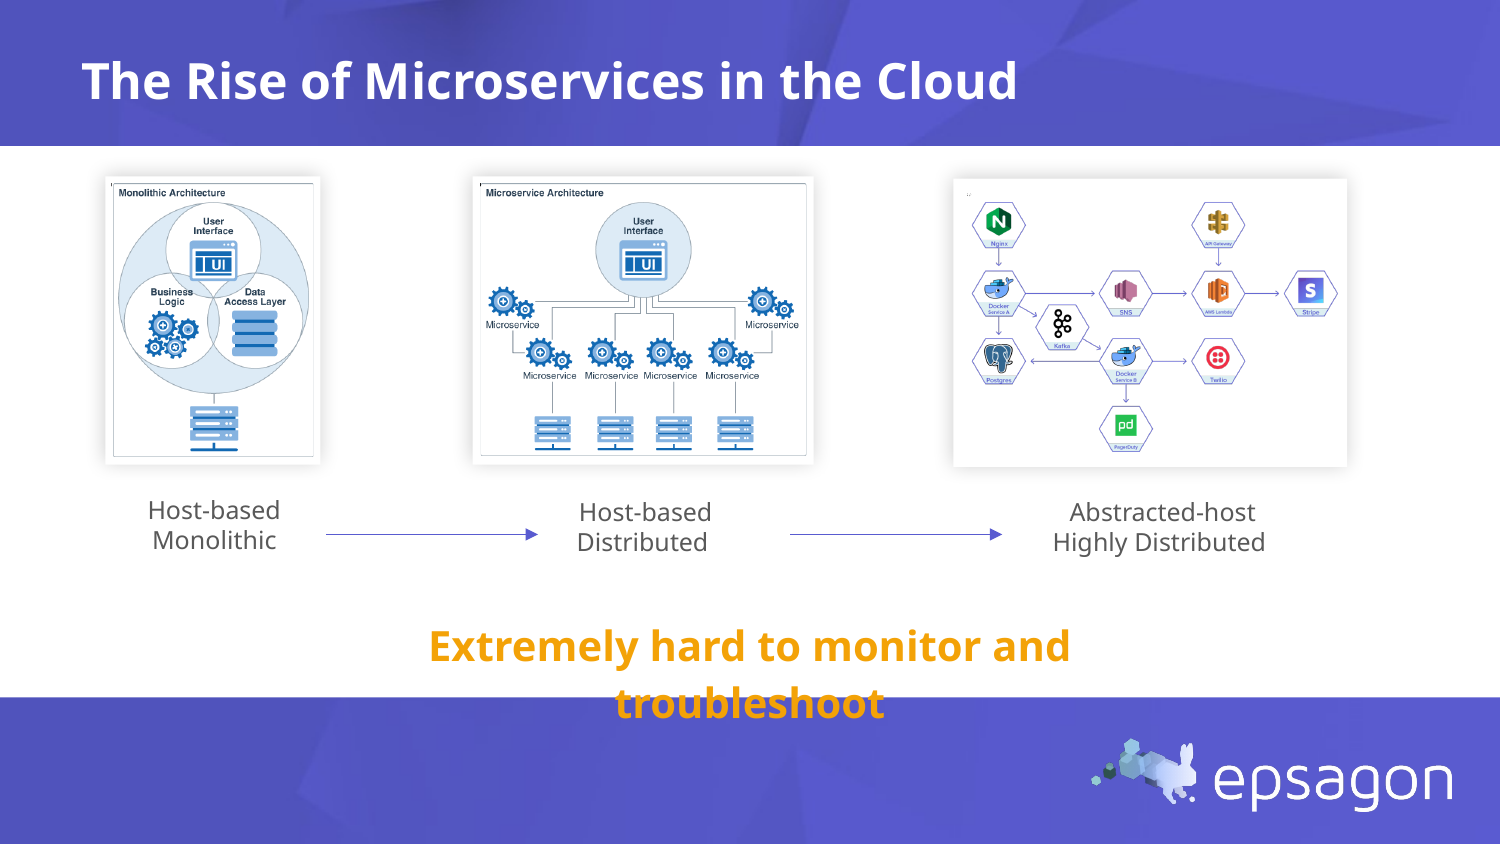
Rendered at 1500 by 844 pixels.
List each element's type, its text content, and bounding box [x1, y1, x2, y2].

list The Rise of Microservices in the Cloud [73, 52, 1298, 122]
picture [0, 0, 1500, 146]
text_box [472, 176, 814, 465]
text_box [105, 176, 321, 465]
text_box Extremely hard to monitor and troubleshoot [281, 606, 1219, 671]
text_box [953, 178, 1348, 468]
text_box Host-based Distributed [563, 490, 729, 581]
text_box Host-based Monolithic [127, 489, 301, 580]
picture [0, 698, 1500, 844]
text_box Abstracted-host Highly Distributed [1038, 490, 1288, 581]
